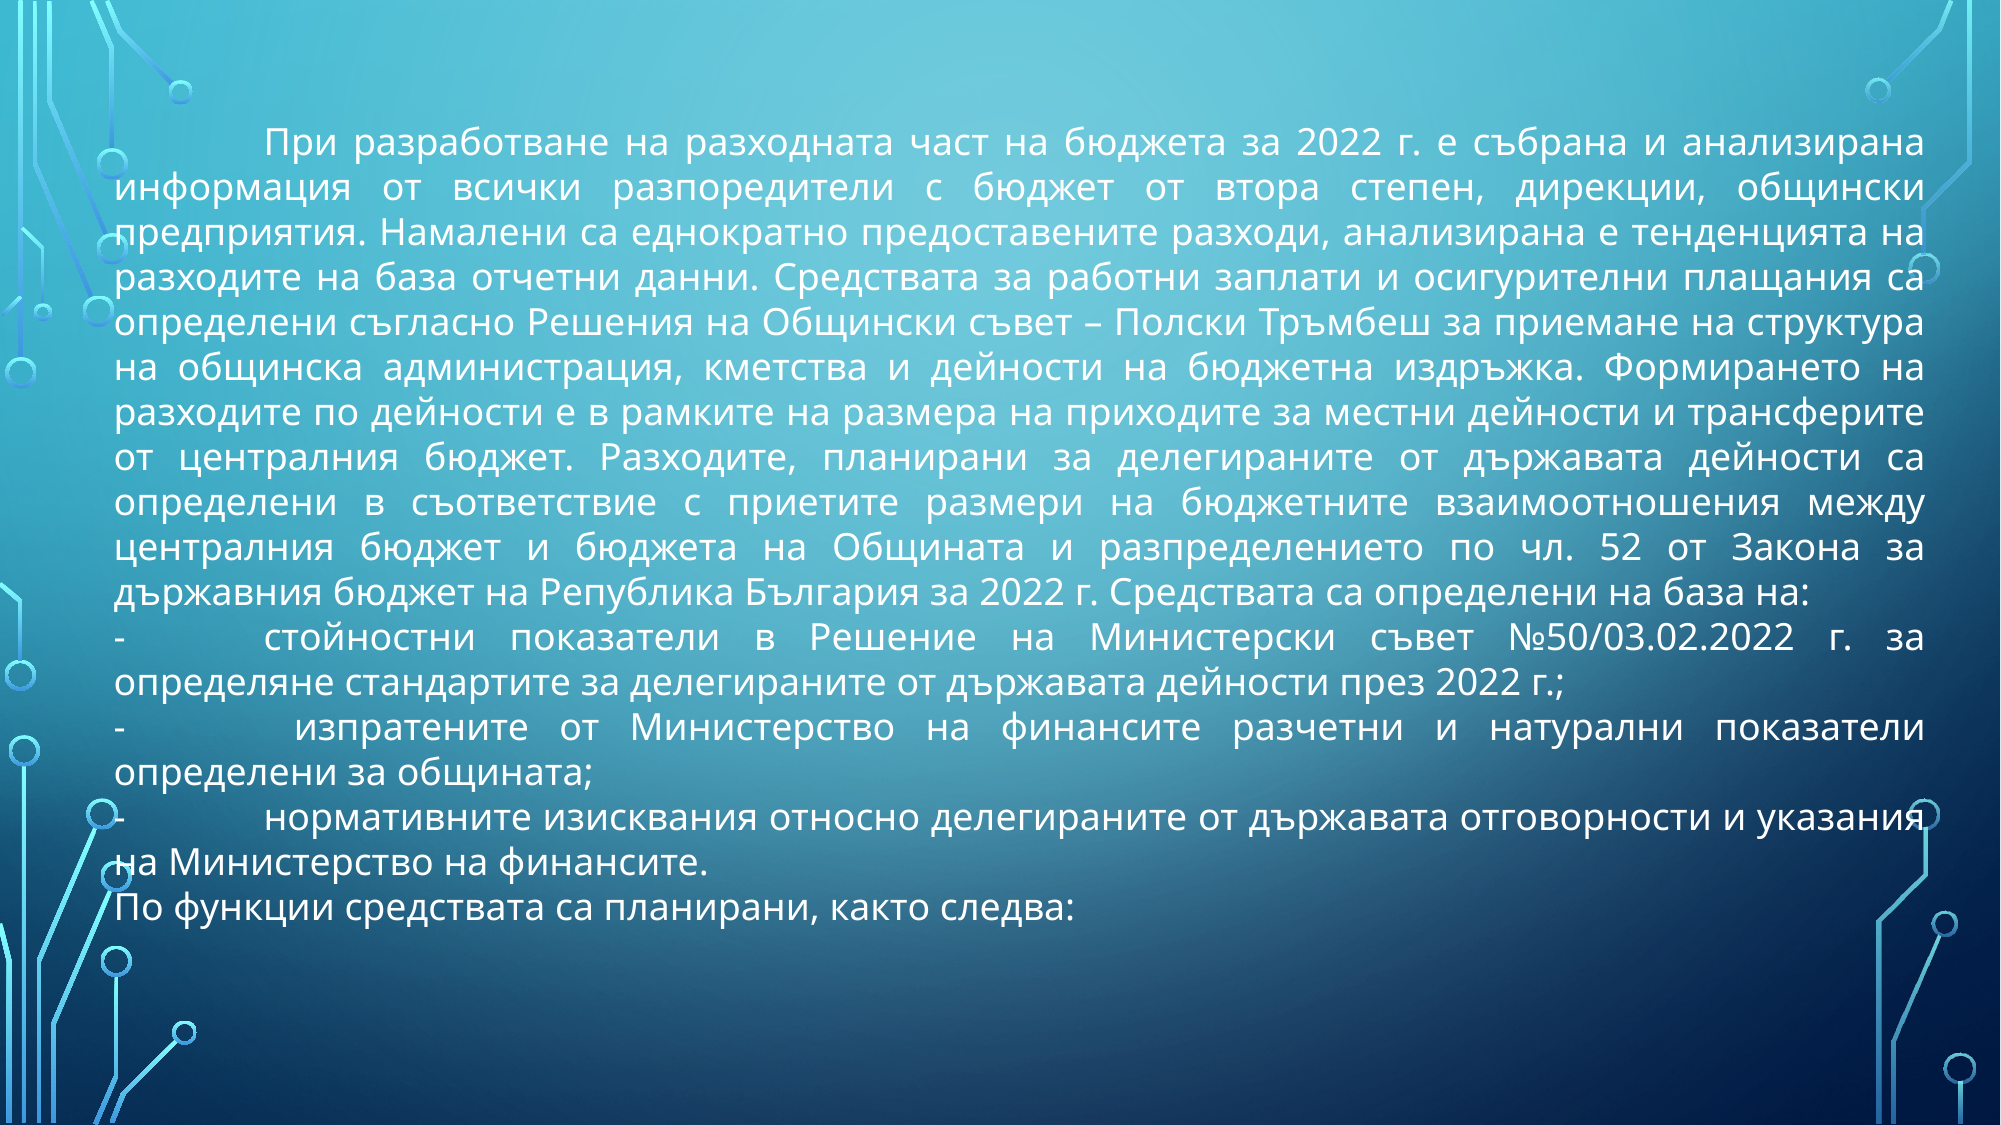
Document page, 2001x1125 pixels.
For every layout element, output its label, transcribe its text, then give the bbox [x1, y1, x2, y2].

text_box При разработване на разходната част на бюджета за 2022 г. е събрана и анализирана информация от всички разпоредители с бюджет от втора степен, дирекции, общински предприятия. Намалени са еднократно предоставените разходи, анализирана е тенденцията на разходите на база отчетни данни. Средствата за работни заплати и осигурителни плащания са определени съгласно Решения на Общински съвет – Полски Тръмбеш за приемане на структура на общинска администрация, кметства и дейности на бюджетна издръжка. Формирането на разходите по дейности е в рамките на размера на приходите за местни дейности и трансферите от централния бюджет. Разходите, планирани за делегираните от държавата дейности са определени в съответствие с приетите размери на бюджетните взаимоотношения между централния бюджет и бюджета на Общината и разпределението по чл. 52 от Закона за държавния бюджет на Република България за 2022 г. Средствата са определени на база на: - стойностни показатели в Решение на Министерски съвет №50/03.02.2022 г. за определяне стандартите за делегираните от държавата дейности през 2022 г.; - изпратените от Министерство на финансите разчетни и натурални показатели определени за общината; - нормативните изисквания относно делегираните от държавата отговорности и указания на Министерство на финансите. По функции средствата са планирани, както следва: [98, 110, 1942, 981]
